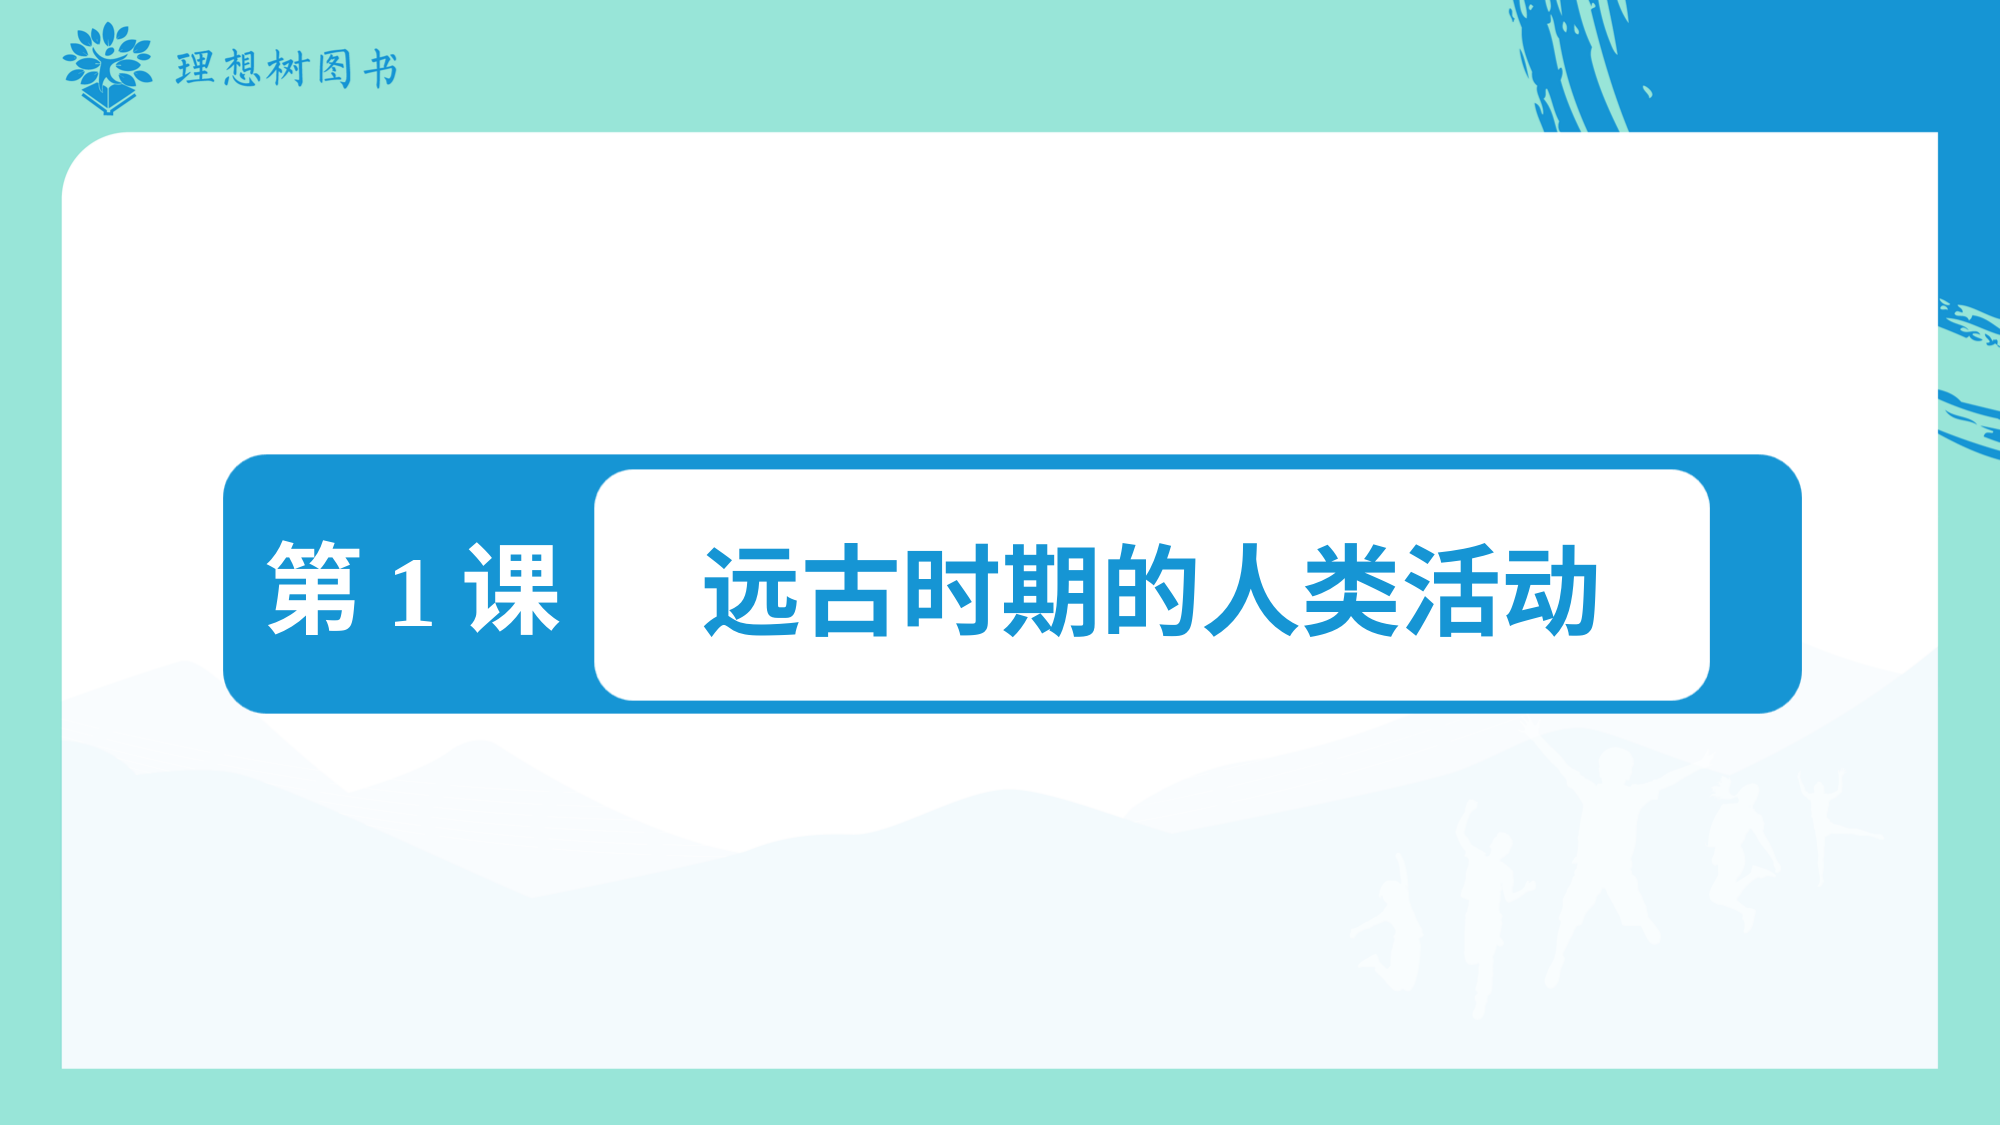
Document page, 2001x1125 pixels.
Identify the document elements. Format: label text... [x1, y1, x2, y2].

picture [0, 0, 2000, 1125]
text_box 远古时期的人类活动 [596, 473, 1707, 699]
text_box 第1课 [235, 466, 590, 702]
